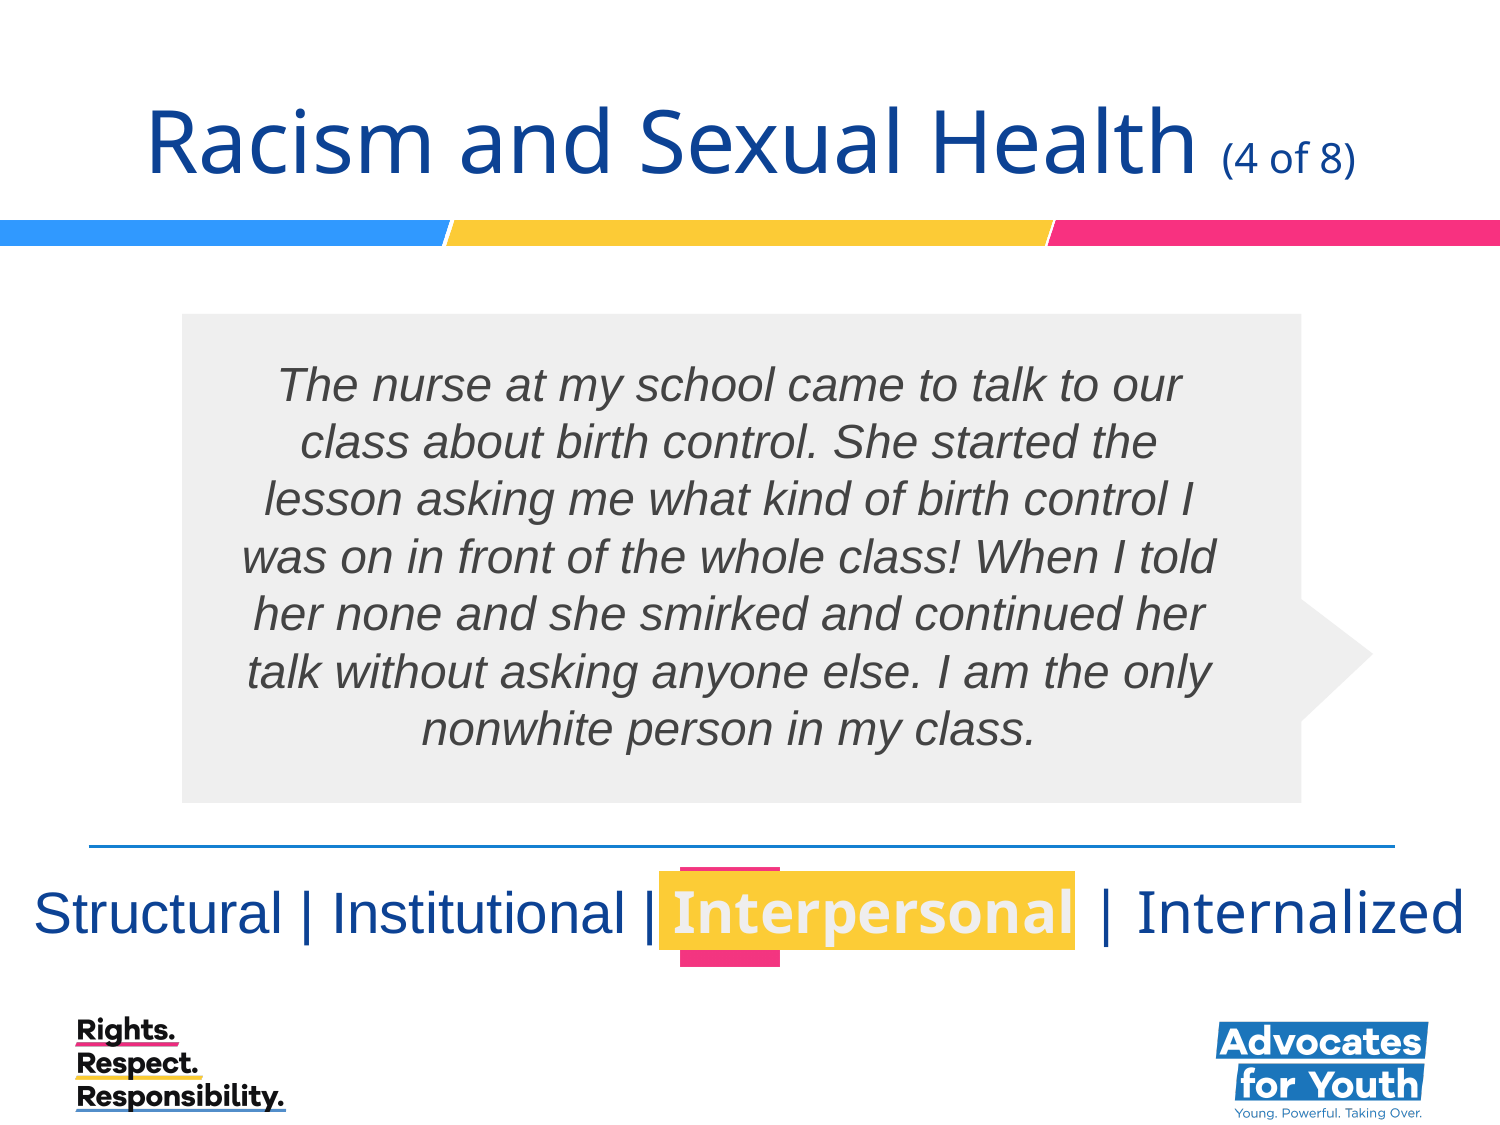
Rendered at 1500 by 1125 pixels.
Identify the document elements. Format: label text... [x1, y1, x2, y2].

text_box [182, 313, 1374, 803]
list Structural | Institutional | Interpersonal | Internalized [0, 886, 674, 948]
picture [0, 207, 1500, 258]
text_box The nurse at my school came to talk to our class about birth control. She started the lesson asking me what kind of birth control I was on in front of the whole class! When I told her none and she smirked and continued her talk without asking anyone else. I am the only nonwhite person in my class. [221, 345, 1239, 763]
list Structural | Institutional | Interpersonal | Internalized [785, 886, 1500, 948]
picture [679, 867, 781, 968]
title Racism and Sexual Health (4 of 8) [75, 45, 1425, 233]
